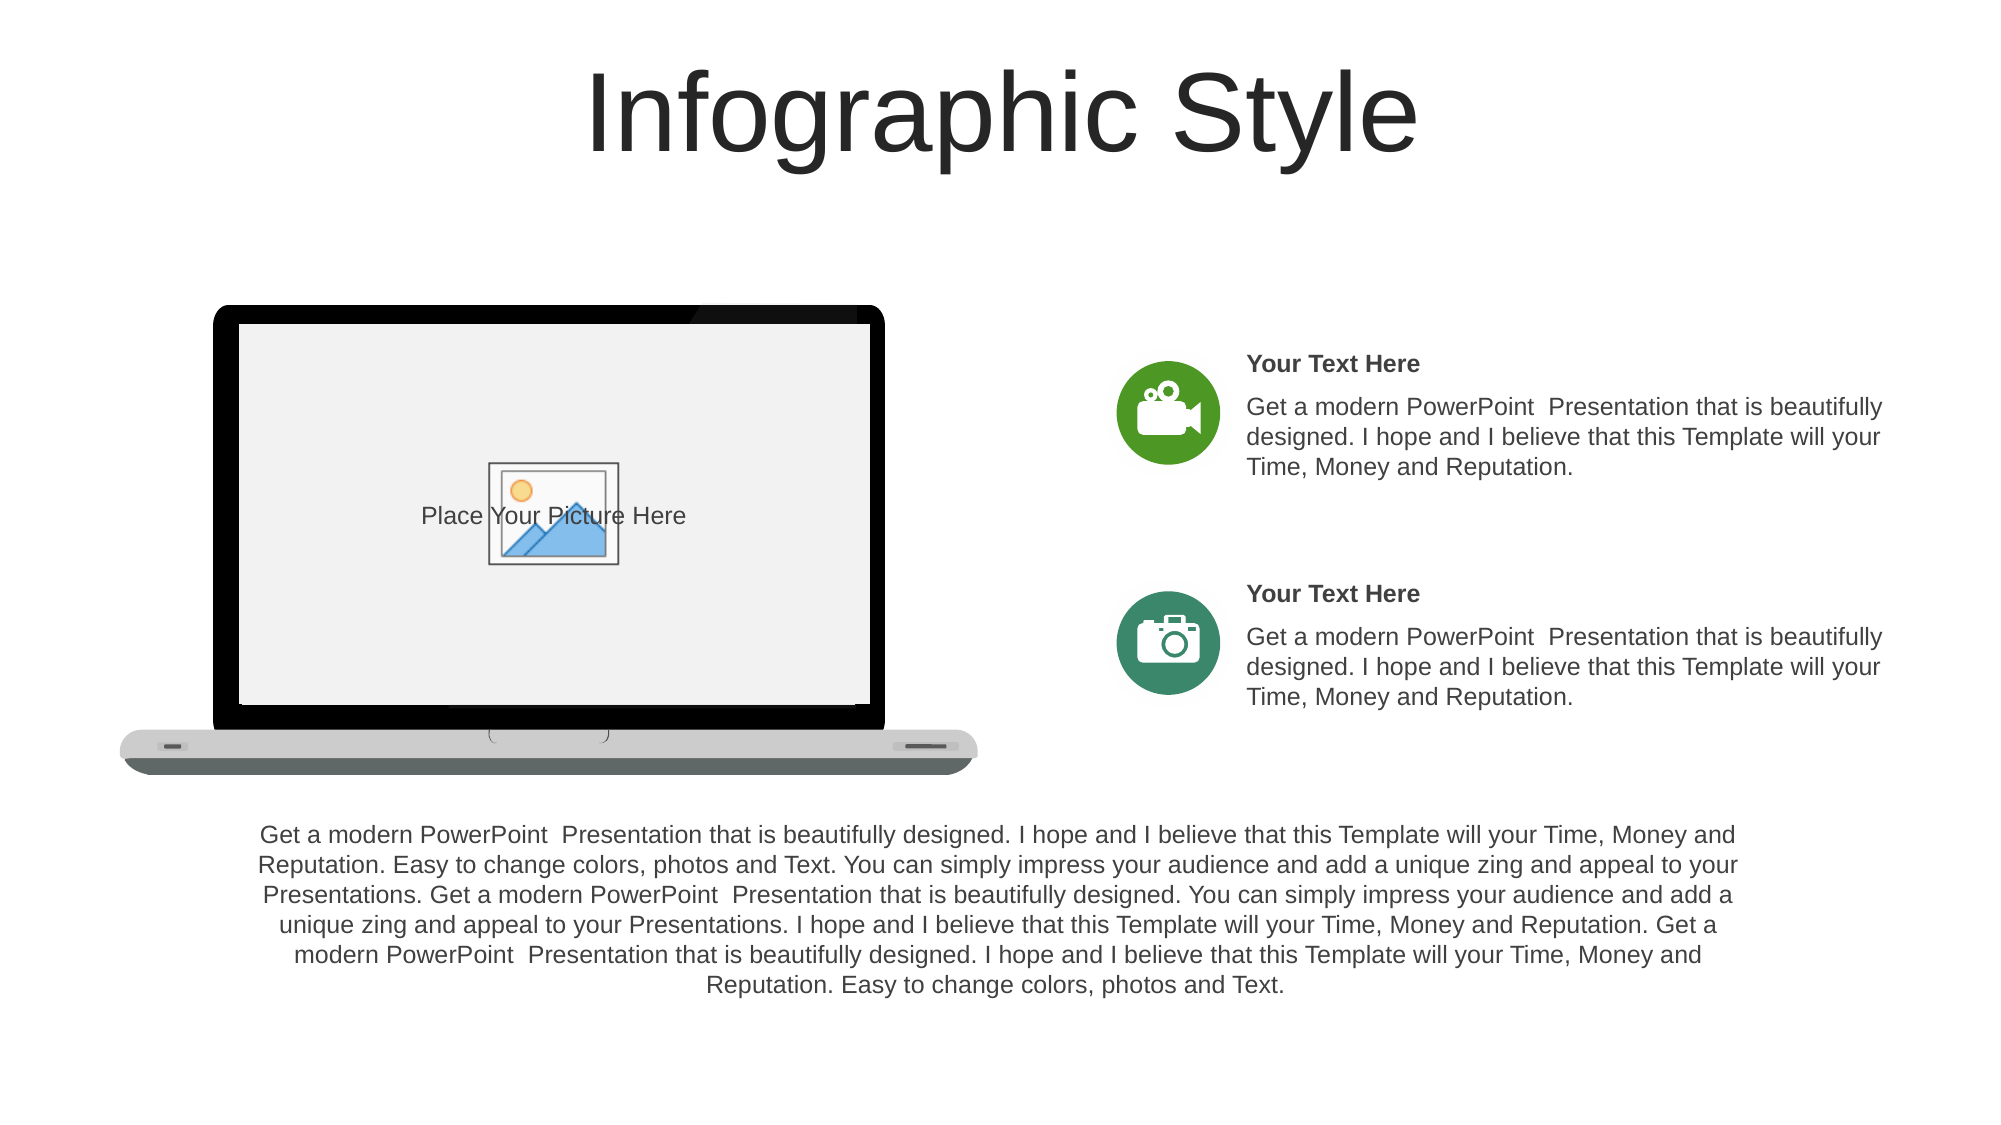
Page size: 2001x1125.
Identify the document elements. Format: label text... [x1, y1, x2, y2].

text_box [1231, 569, 1904, 720]
text_box [1115, 360, 1222, 466]
text_box [1136, 613, 1201, 664]
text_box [1231, 339, 1904, 490]
list Infographic Style [53, 55, 1952, 175]
text_box [1136, 379, 1202, 437]
text_box Get a modern PowerPoint Presentation that is beautifully designed. I hope and I believe that this Template will your Time, Money and Reputation. Easy to change colors, photos and Text. You can simply impress your audience and add a unique zing and appeal to your Presentations. Get a modern PowerPoint Presentation that is beautifully designed. You can simply impress your audience and add a unique zing and appeal to your Presentations. I hope and I believe that this Template will your Time, Money and Reputation. Get a modern PowerPoint Presentation that is beautifully designed. I hope and I believe that this Template will your Time, Money and Reputation. Easy to change colors, photos and Text. [238, 811, 1762, 1006]
picture [238, 324, 870, 705]
text_box [1115, 590, 1222, 696]
